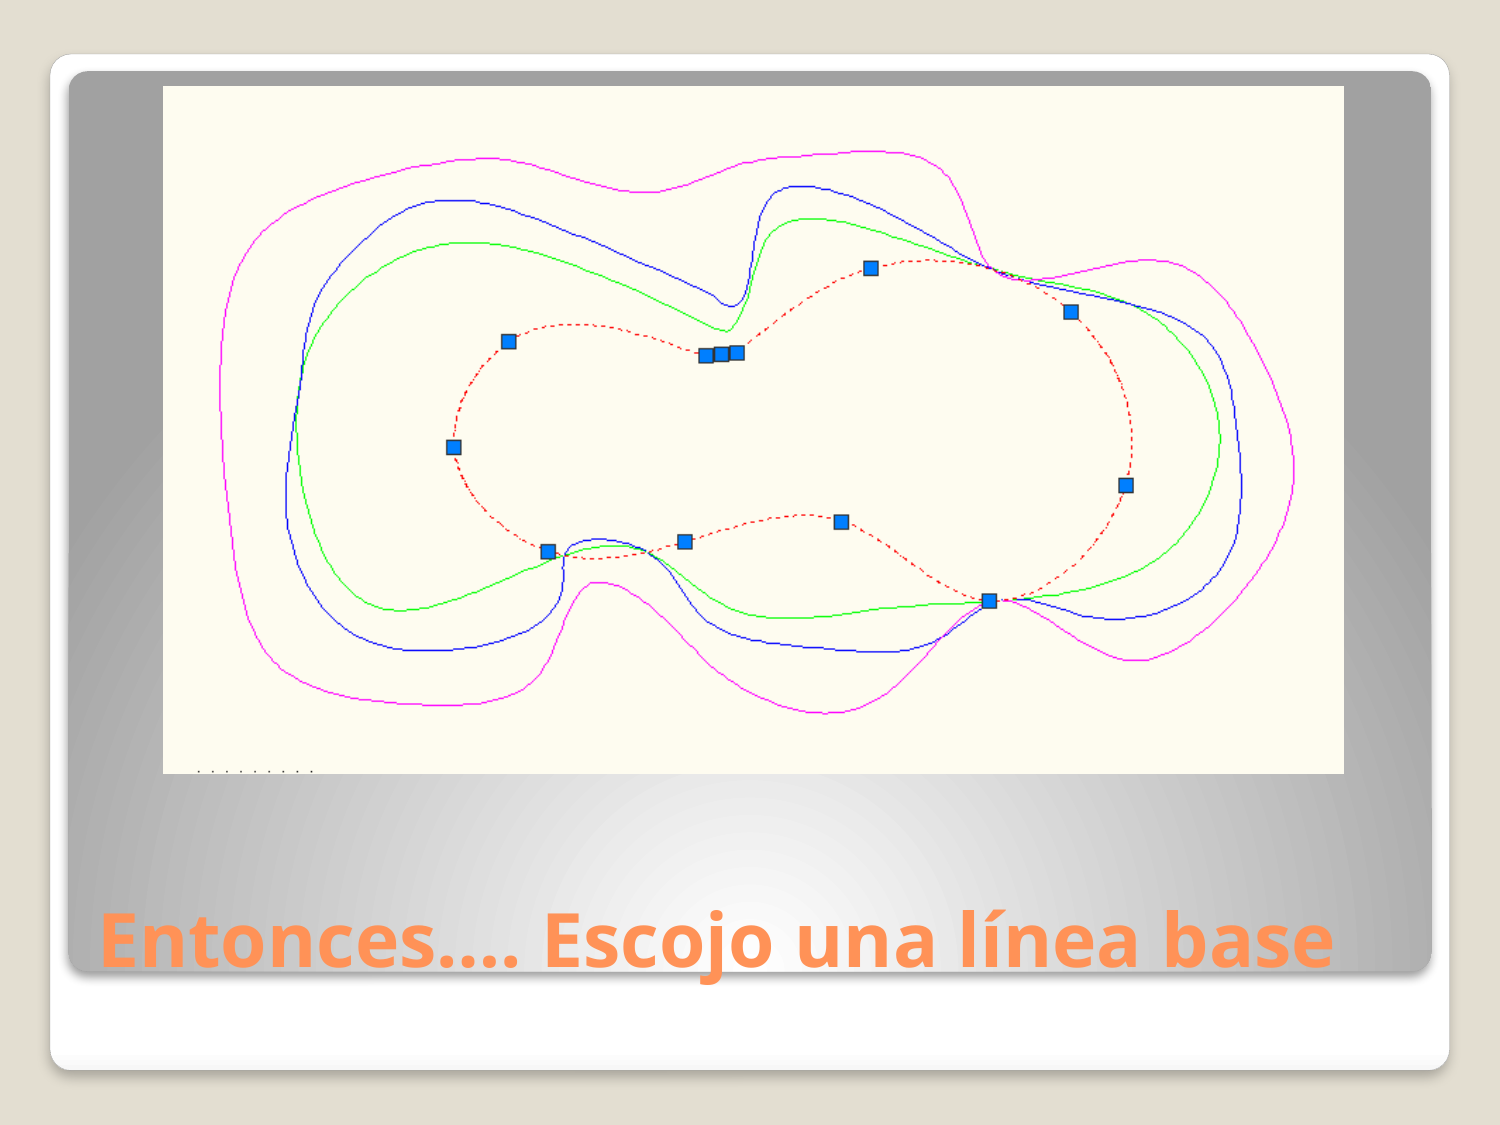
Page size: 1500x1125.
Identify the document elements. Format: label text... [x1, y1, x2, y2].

title Entonces…. Escojo una línea base [82, 817, 1425, 990]
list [163, 86, 1344, 775]
